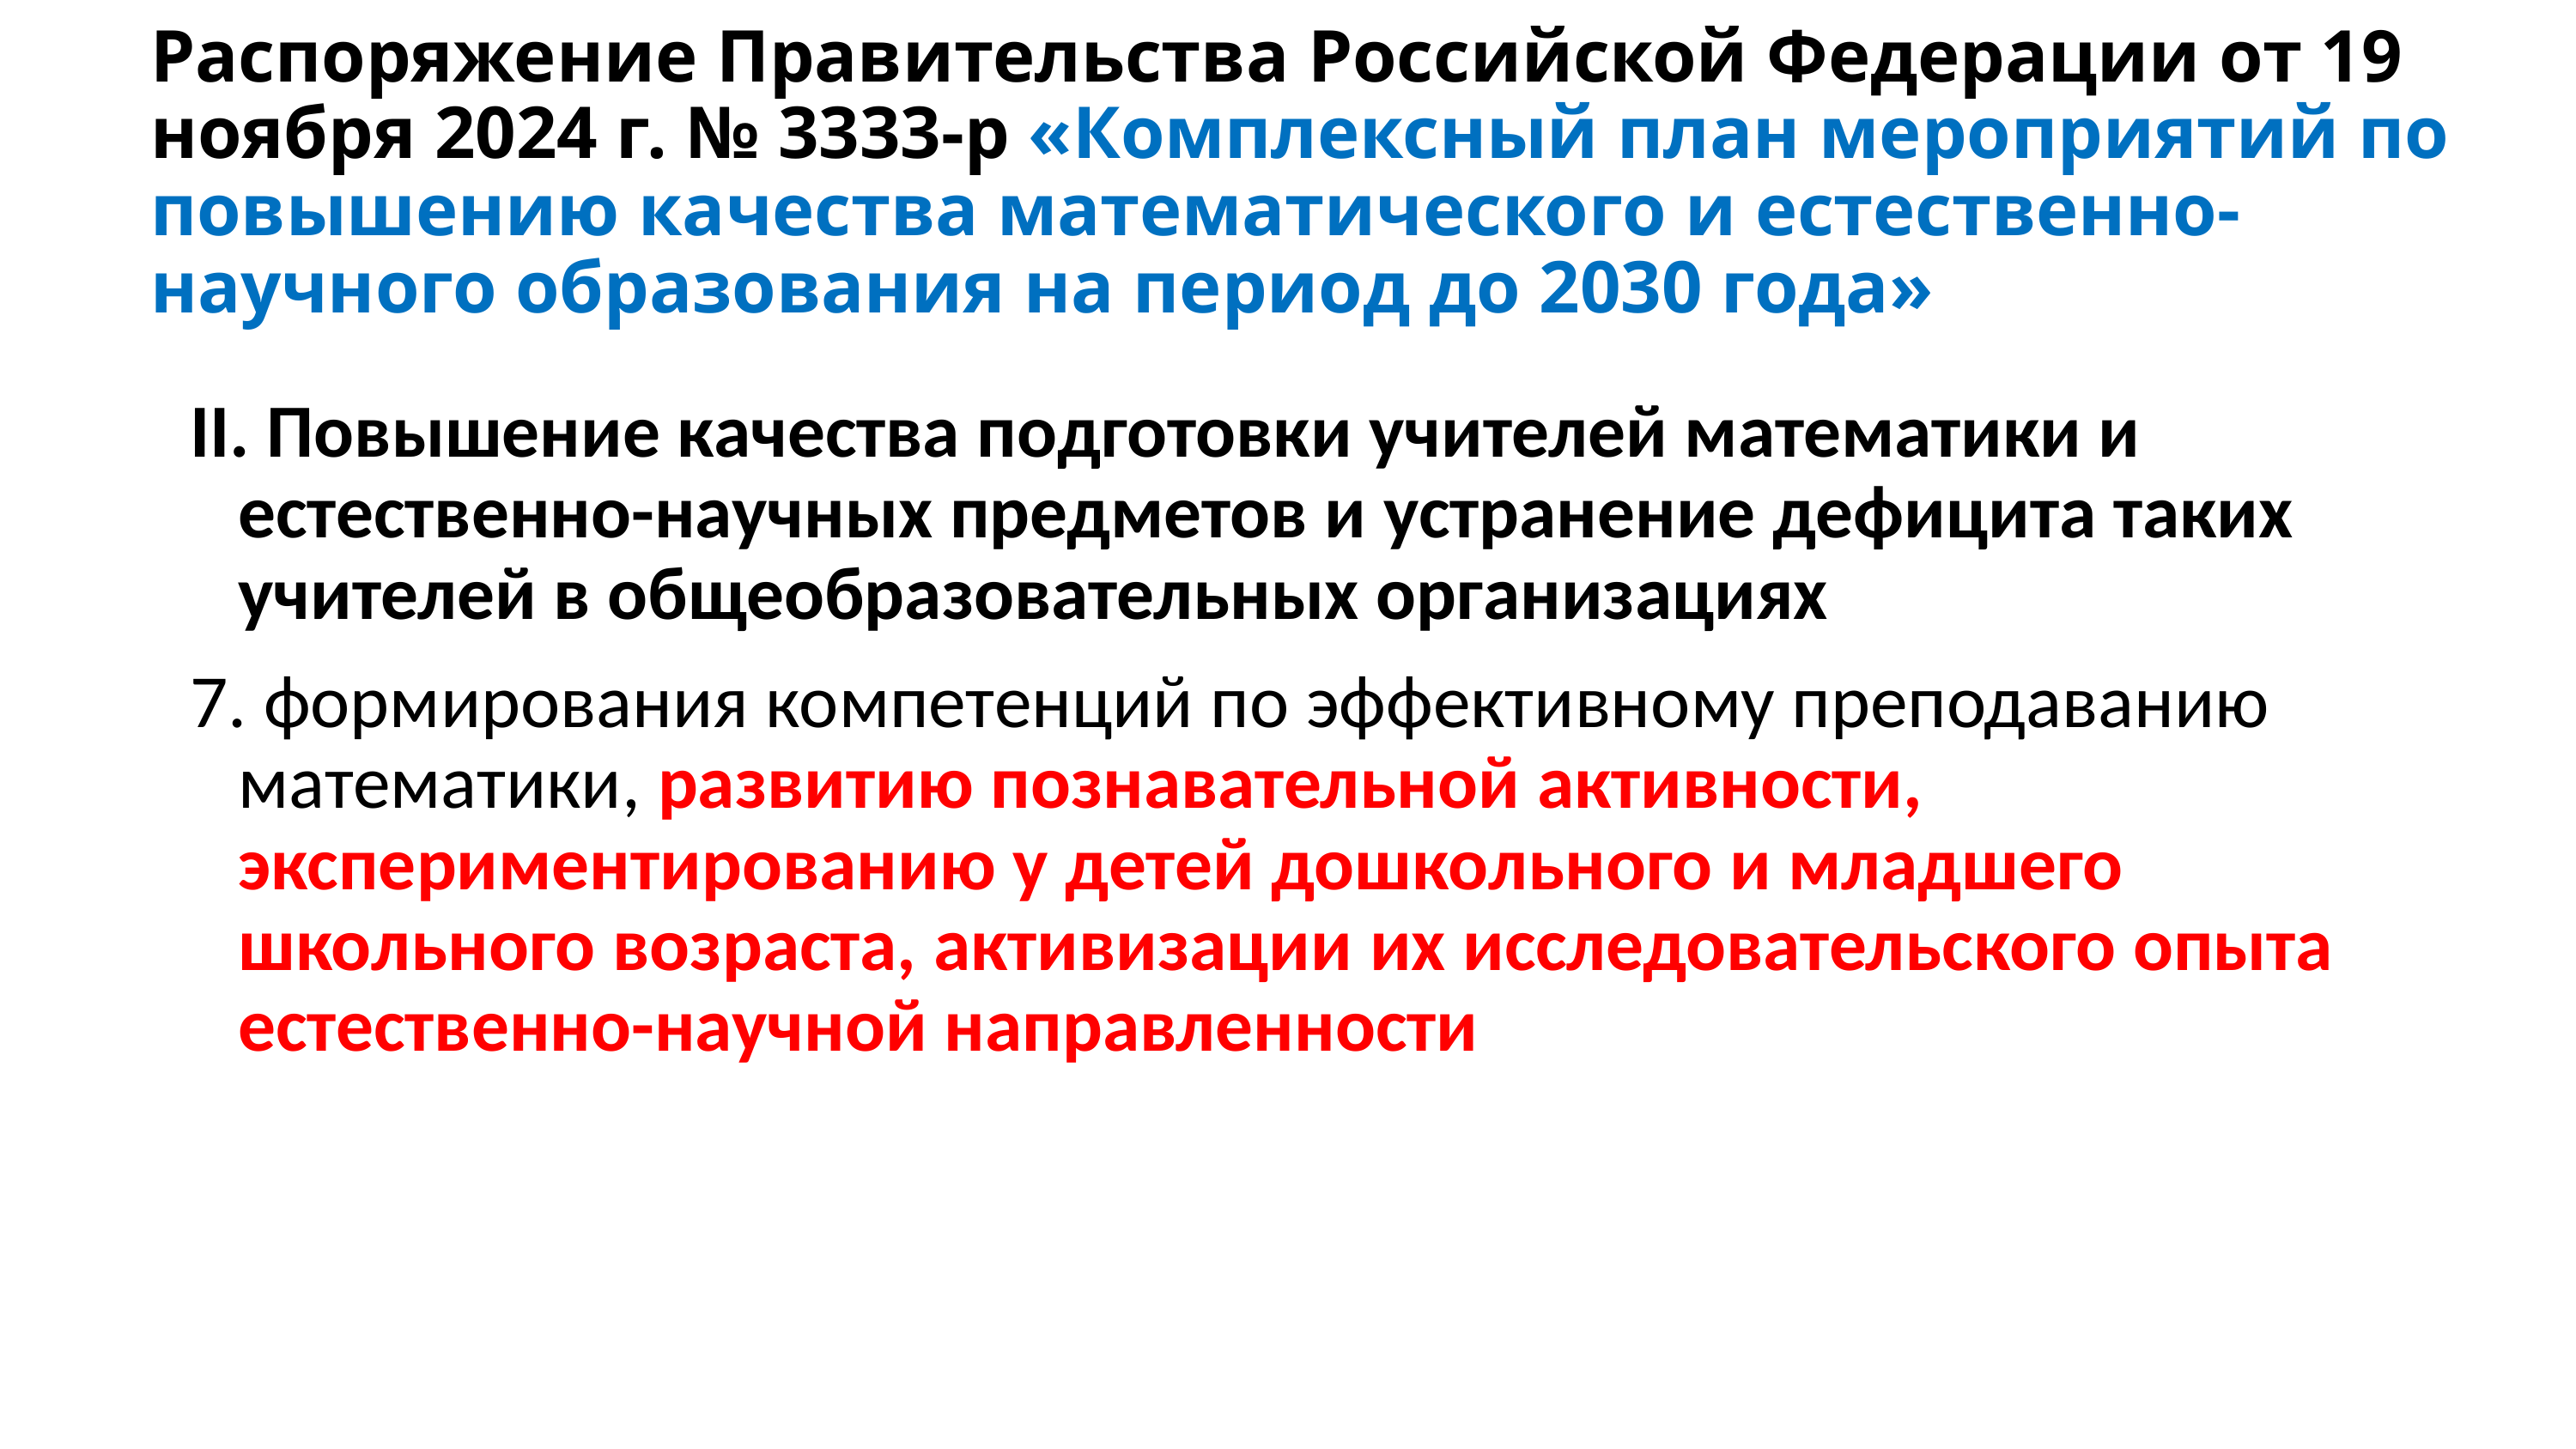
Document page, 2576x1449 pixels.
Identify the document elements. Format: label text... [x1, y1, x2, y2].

list II. Повышение качества подготовки учителей математики и естественно-научных предметов и устранение дефицита таких учителей в общеобразовательных организациях 7. формирования компетенций по эффективному преподаванию математики, развитию познавательной активности, экспериментированию у детей дошкольного и младшего школьного возраста, активизации их исследовательского опыта естественно-научной направленности [177, 385, 2399, 1305]
title Распоряжение Правительства Российской Федерации от 19 ноября 2024 г. № 3333-р «Комплексный план мероприятий по повышению качества математического и естественно-научного образования на период до 2030 года» [137, 76, 2474, 357]
